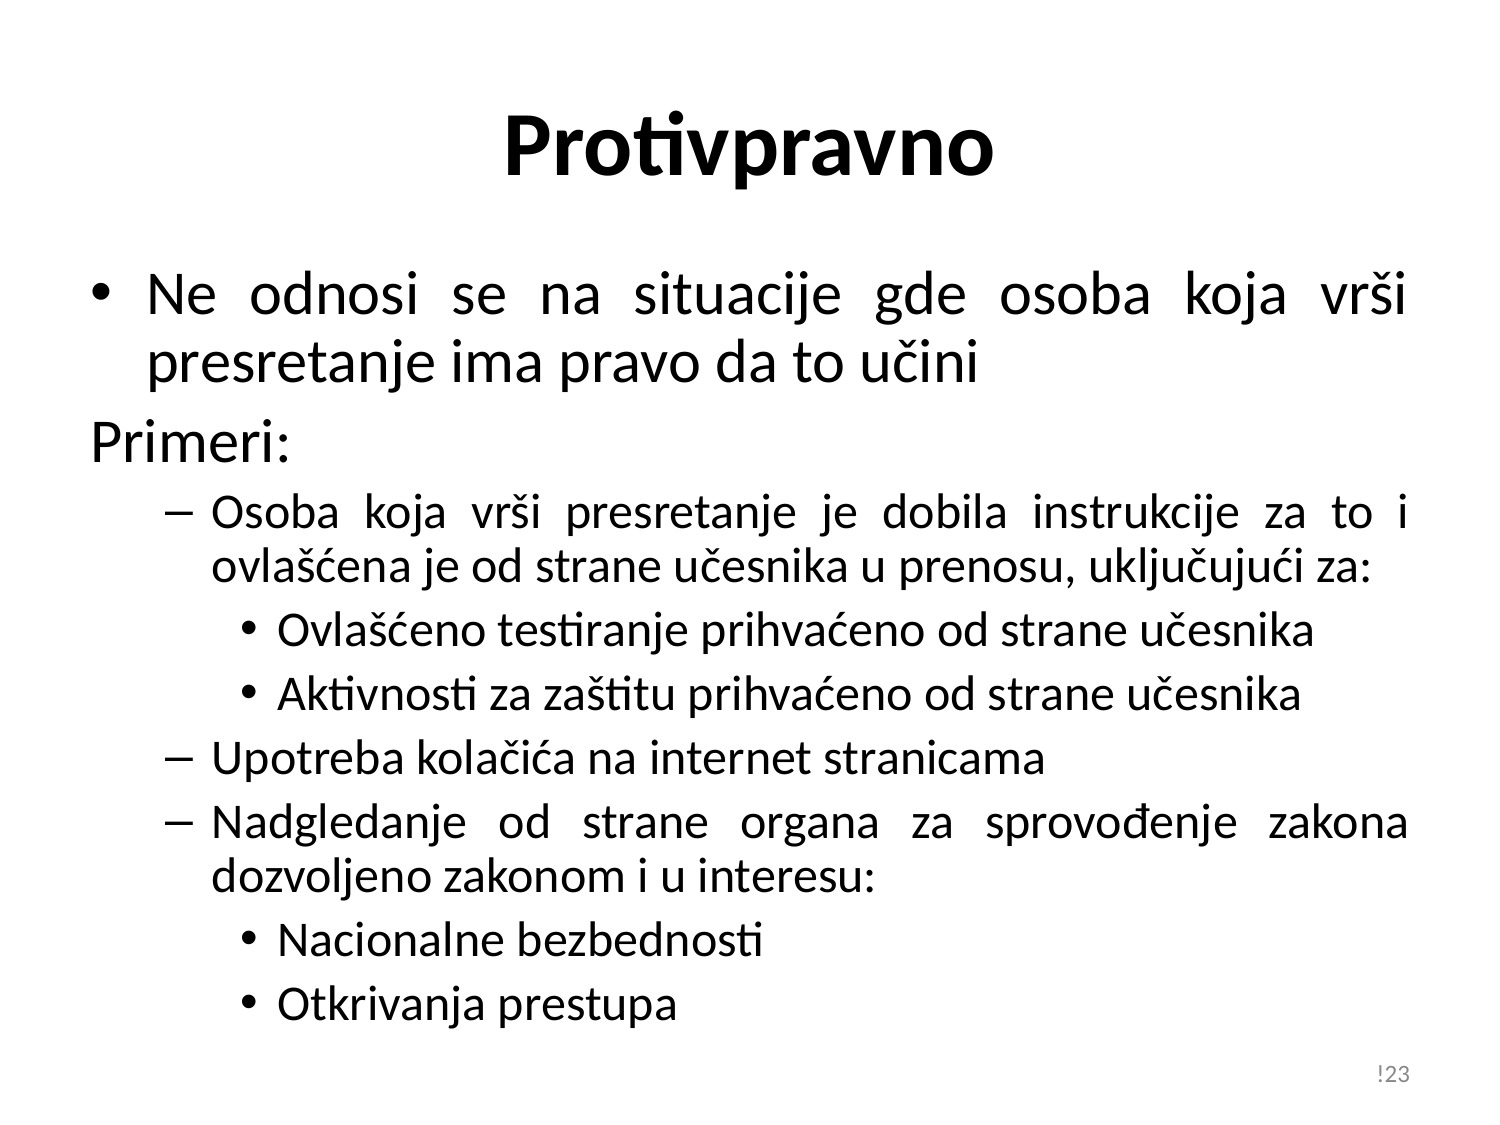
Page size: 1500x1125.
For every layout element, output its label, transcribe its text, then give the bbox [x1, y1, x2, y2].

title Protivpravno [74, 44, 1426, 233]
list Ne odnosi se na situacije gde osoba koja vrši presretanje ima pravo da to učini Primeri: Osoba koja vrši presretanje je dobila instrukcije za to i ovlašćena je od strane učesnika u prenosu, uključujući za: Ovlašćeno testiranje prihvaćeno od strane učesnika Aktivnosti za zaštitu prihvaćeno od strane učesnika Upotreba kolačića na internet stranicama Nadgledanje od strane organa za sprovođenje zakona dozvoljeno zakonom i u interesu: Nacionalne bezbednosti Otkrivanja prestupa [74, 253, 1426, 1087]
slide_number !23 [1074, 1042, 1425, 1103]
